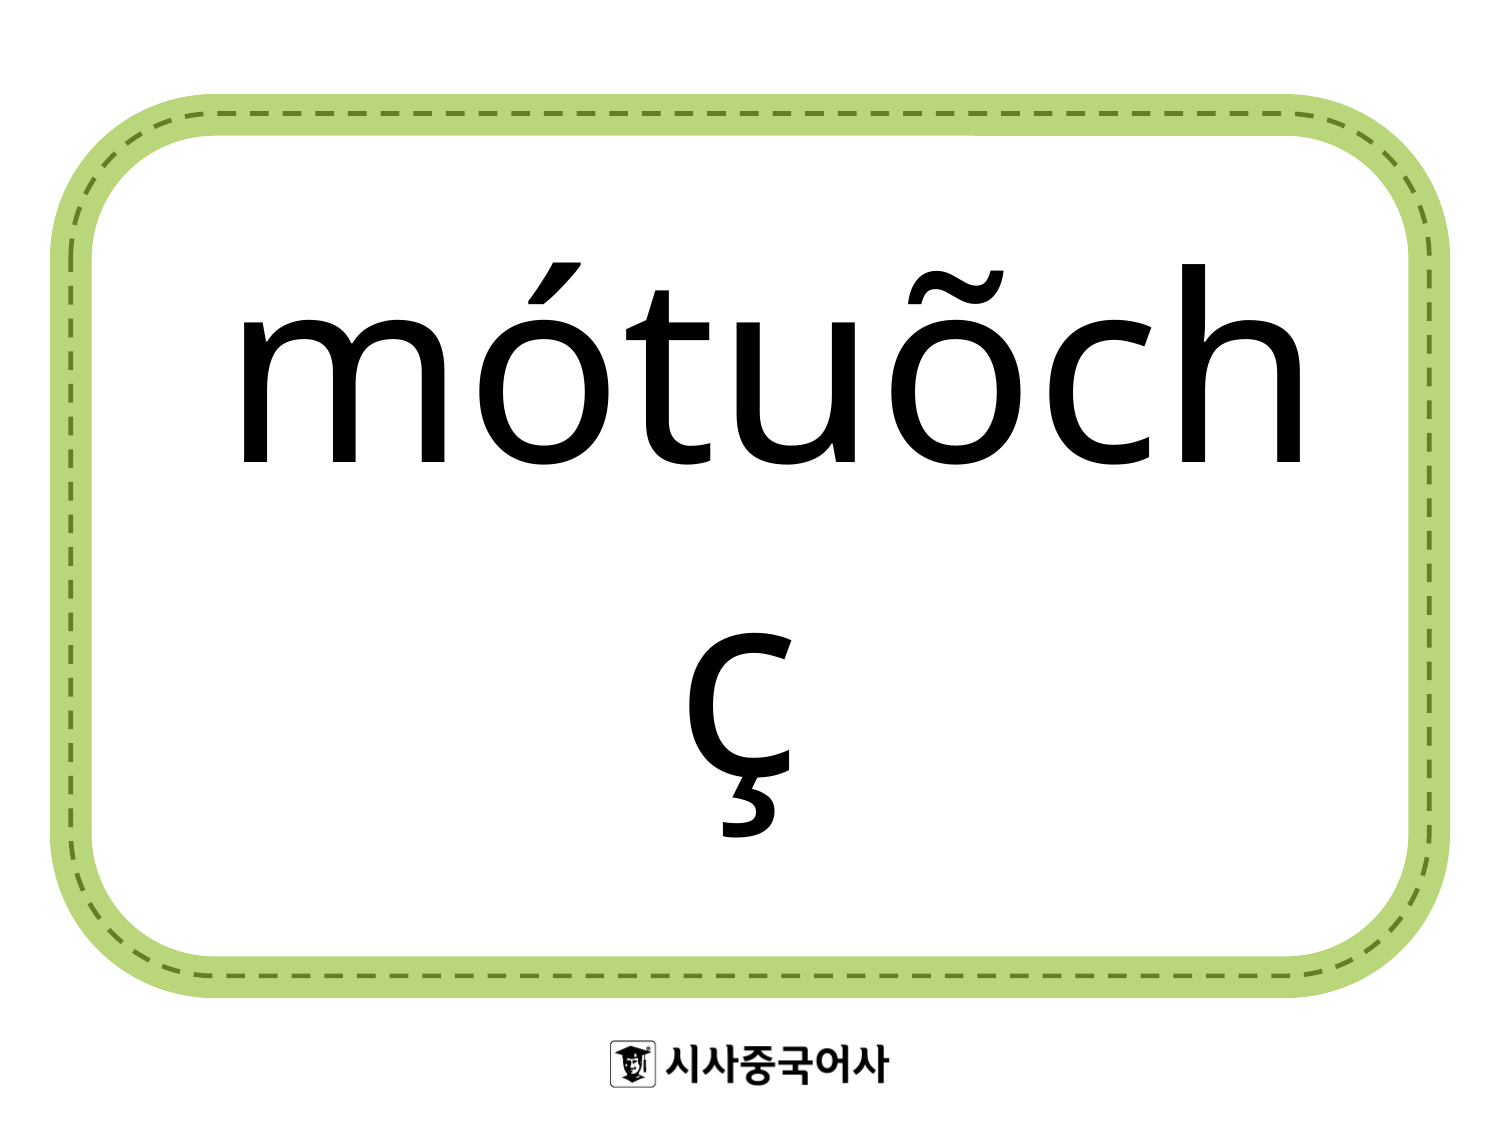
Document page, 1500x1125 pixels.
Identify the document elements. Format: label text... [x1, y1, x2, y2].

text_box mótuõchç [167, 183, 1376, 846]
picture [602, 1034, 898, 1094]
